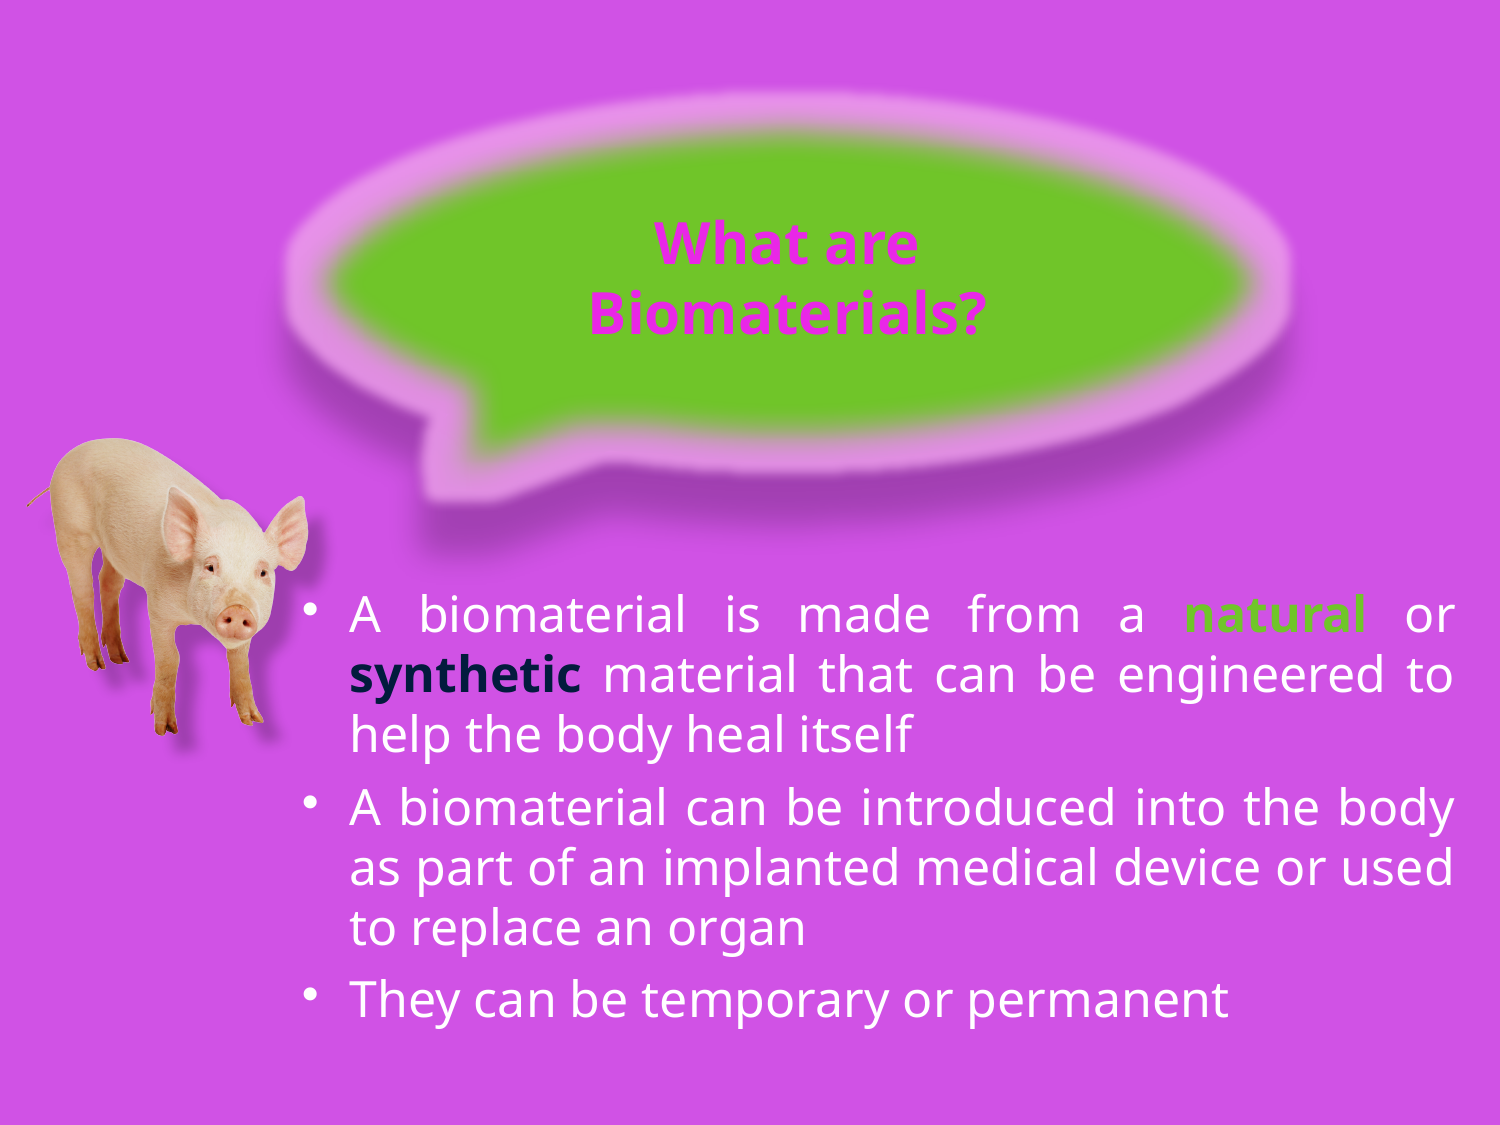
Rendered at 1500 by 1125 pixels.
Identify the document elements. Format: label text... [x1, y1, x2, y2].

text_box [343, 144, 1235, 438]
text_box What are Biomaterials? [356, 155, 1222, 425]
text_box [348, 148, 1230, 433]
picture [24, 435, 311, 738]
text_box A biomaterial is made from a natural or synthetic material that can be engineered to help the body heal itself A biomaterial can be introduced into the body as part of an implanted medical device or used to replace an organ They can be temporary or permanent [270, 575, 1471, 776]
